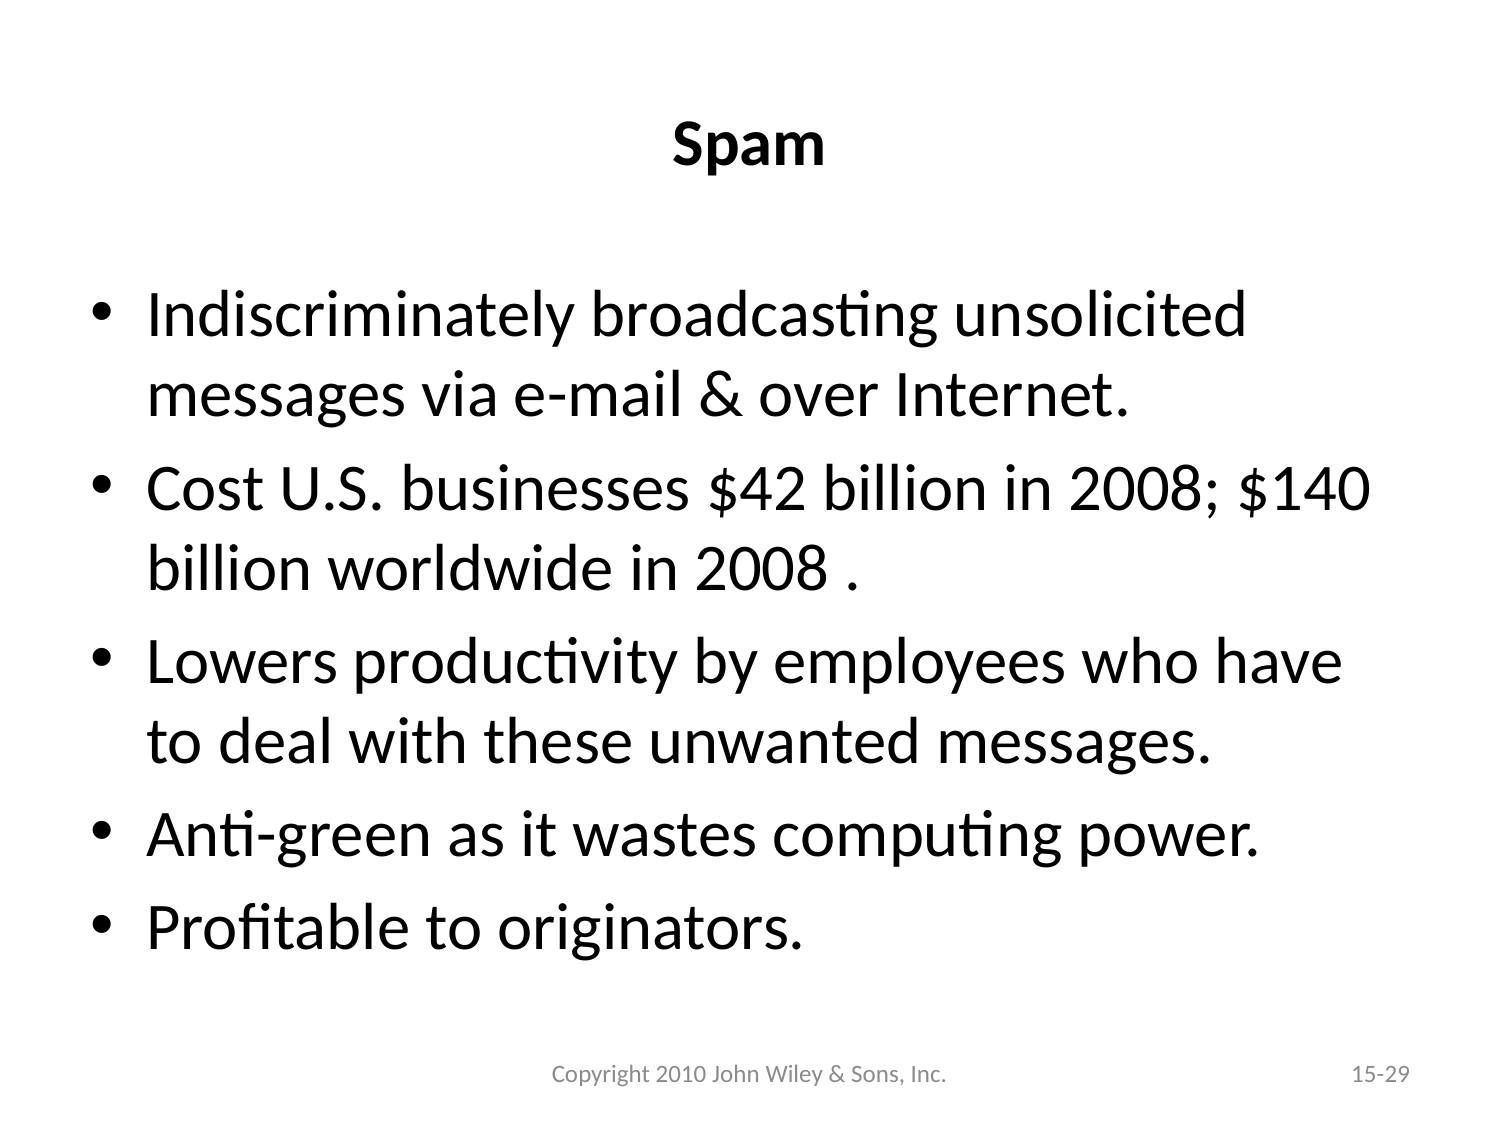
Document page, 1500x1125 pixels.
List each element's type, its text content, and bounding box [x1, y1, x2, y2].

slide_number 15-29 [1074, 1042, 1425, 1103]
list Indiscriminately broadcasting unsolicited messages via e-mail & over Internet. Cost U.S. businesses $42 billion in 2008; $140 billion worldwide in 2008 . Lowers productivity by employees who have to deal with these unwanted messages. Anti-green as it wastes computing power. Profitable to originators. [75, 262, 1425, 1005]
title Spam [75, 45, 1425, 233]
footer Copyright 2010 John Wiley & Sons, Inc. [512, 1042, 988, 1103]
